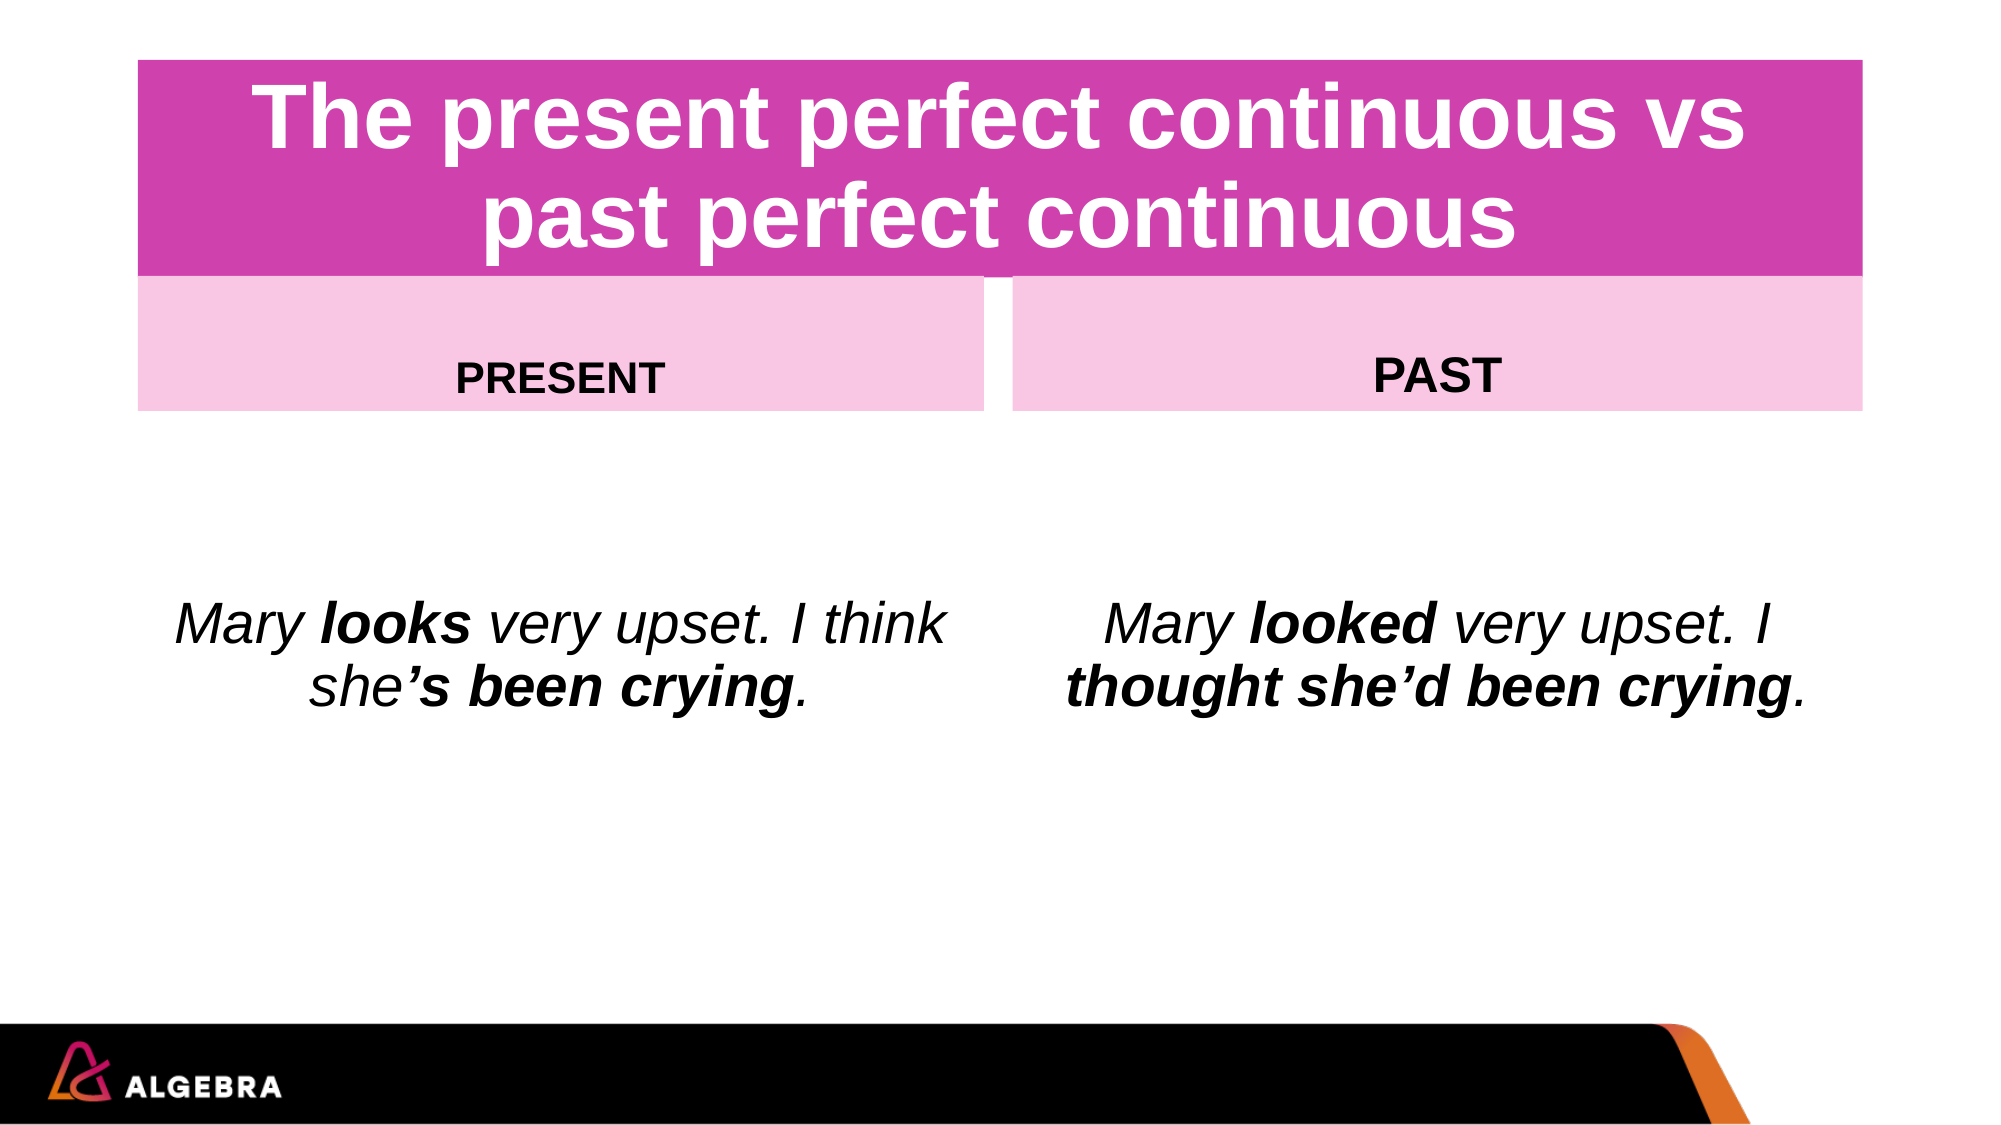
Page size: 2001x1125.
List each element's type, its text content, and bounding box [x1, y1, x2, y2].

list PRESENT [137, 275, 984, 410]
title The present perfect continuous vs past perfect continuous [137, 59, 1863, 278]
list Mary looked very upset. I thought she’d been crying. [1012, 410, 1863, 1016]
picture [0, 1023, 1958, 1125]
list Mary looks very upset. I think she’s been crying. [137, 410, 984, 1016]
list PAST [1012, 275, 1863, 410]
